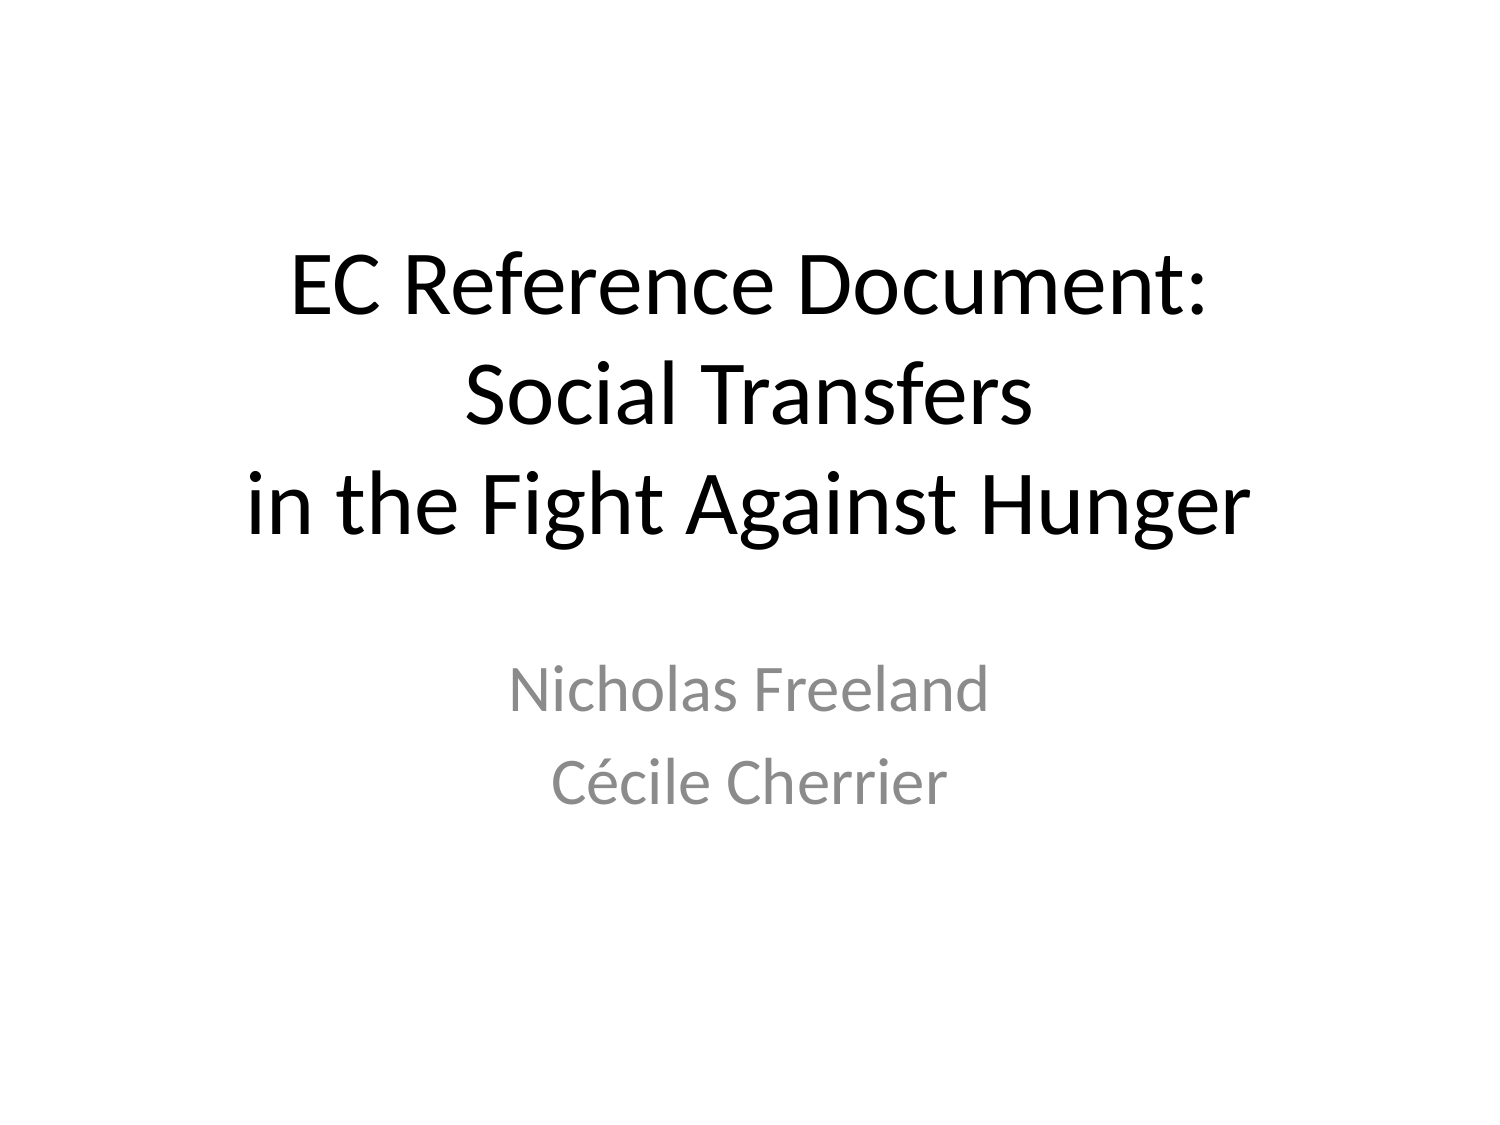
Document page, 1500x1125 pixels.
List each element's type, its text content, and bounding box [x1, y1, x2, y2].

subtitle Nicholas Freeland Cécile Cherrier [225, 637, 1275, 925]
title EC Reference Document: Social Transfers in the Fight Against Hunger [112, 184, 1388, 591]
